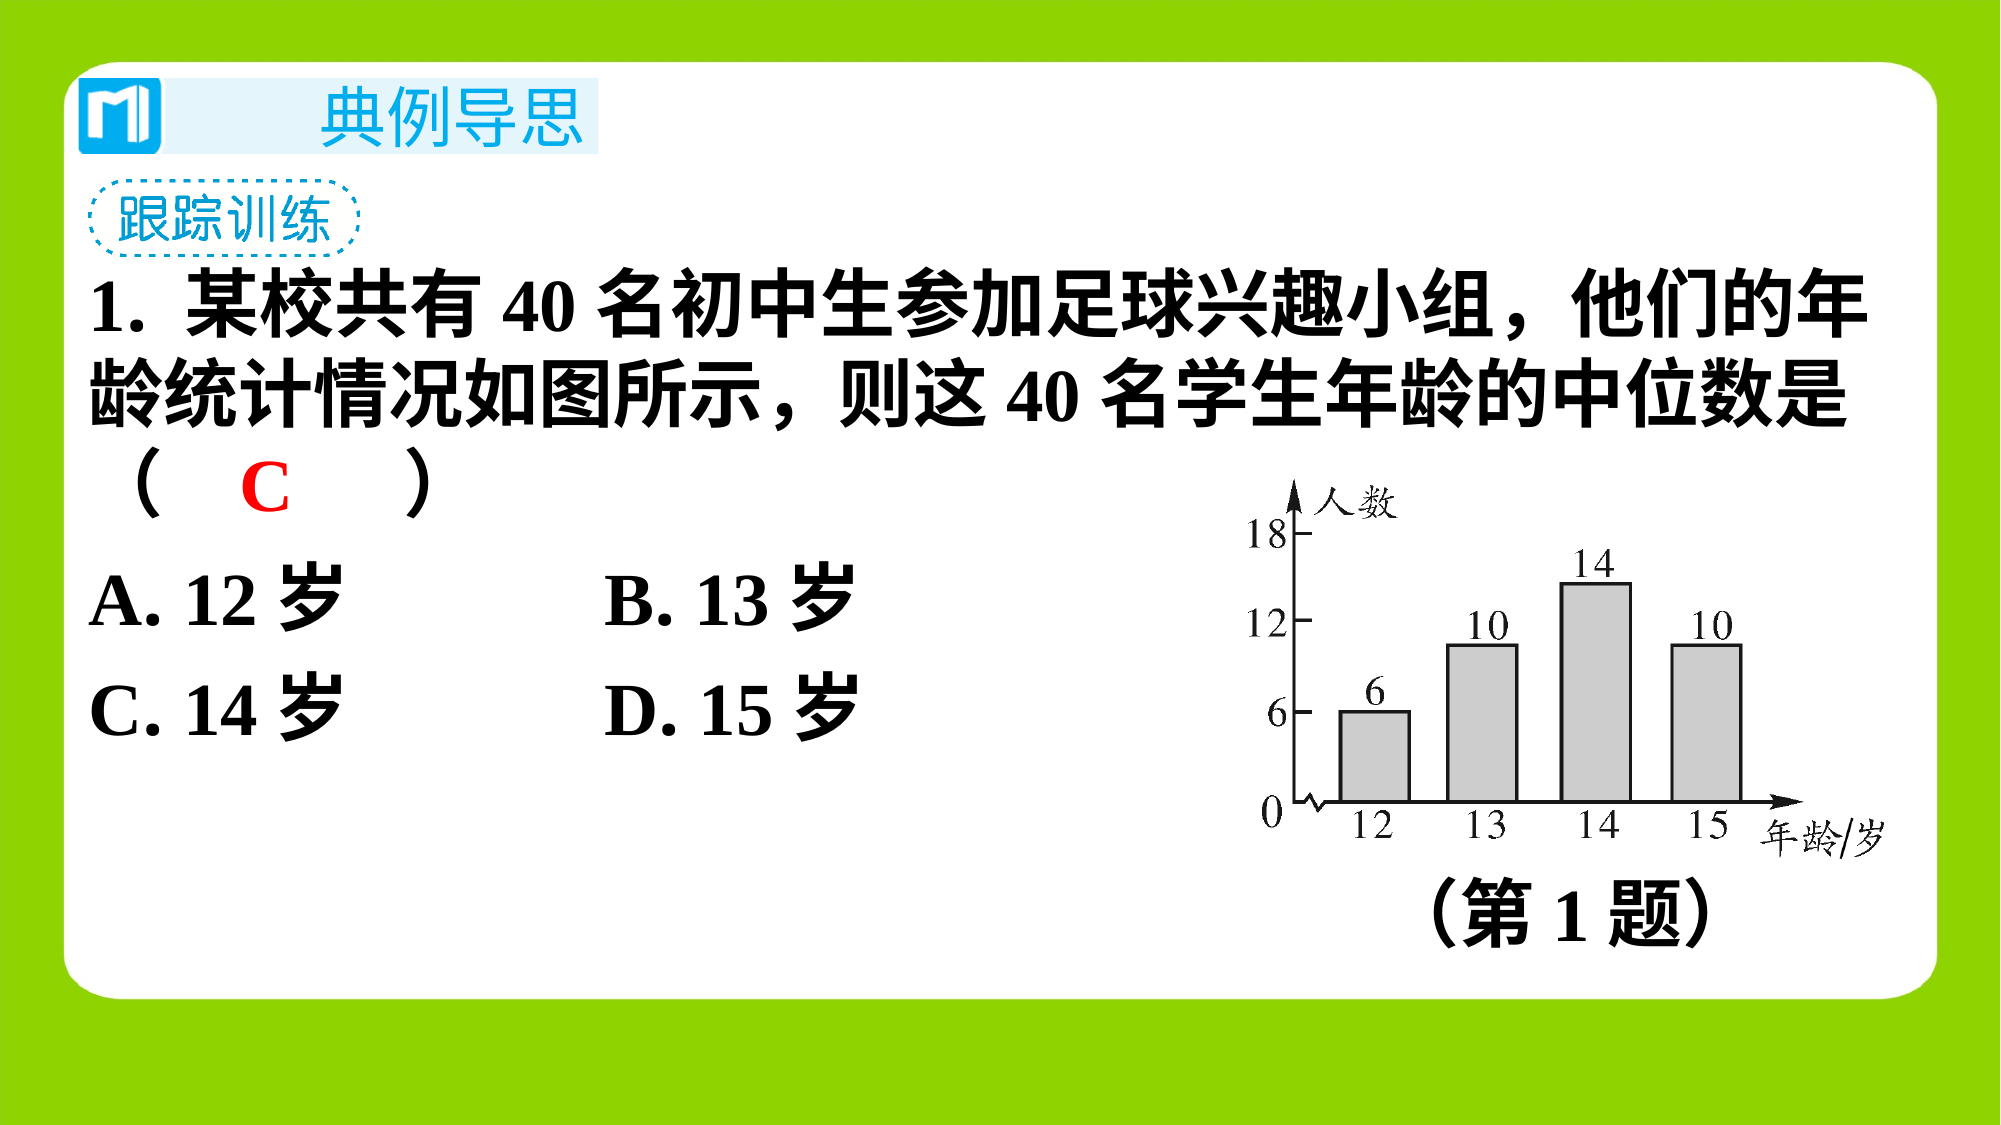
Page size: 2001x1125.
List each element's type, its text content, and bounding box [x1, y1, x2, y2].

table_cell D. 15岁 [604, 648, 1116, 757]
table_cell C. 14岁 [89, 648, 604, 757]
text_box [88, 172, 363, 250]
text_box C [224, 428, 308, 535]
picture [0, 0, 2001, 1125]
table_header B. 13岁 [604, 539, 1116, 648]
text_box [1248, 479, 1889, 958]
table_header A. 12岁 [89, 539, 604, 648]
text_box 1. 某校共有40名初中生参加足球兴趣小组，他们的年 龄统计情况如图所示，则这40名学生年龄的中位数是 （ C ） [88, 256, 1974, 530]
